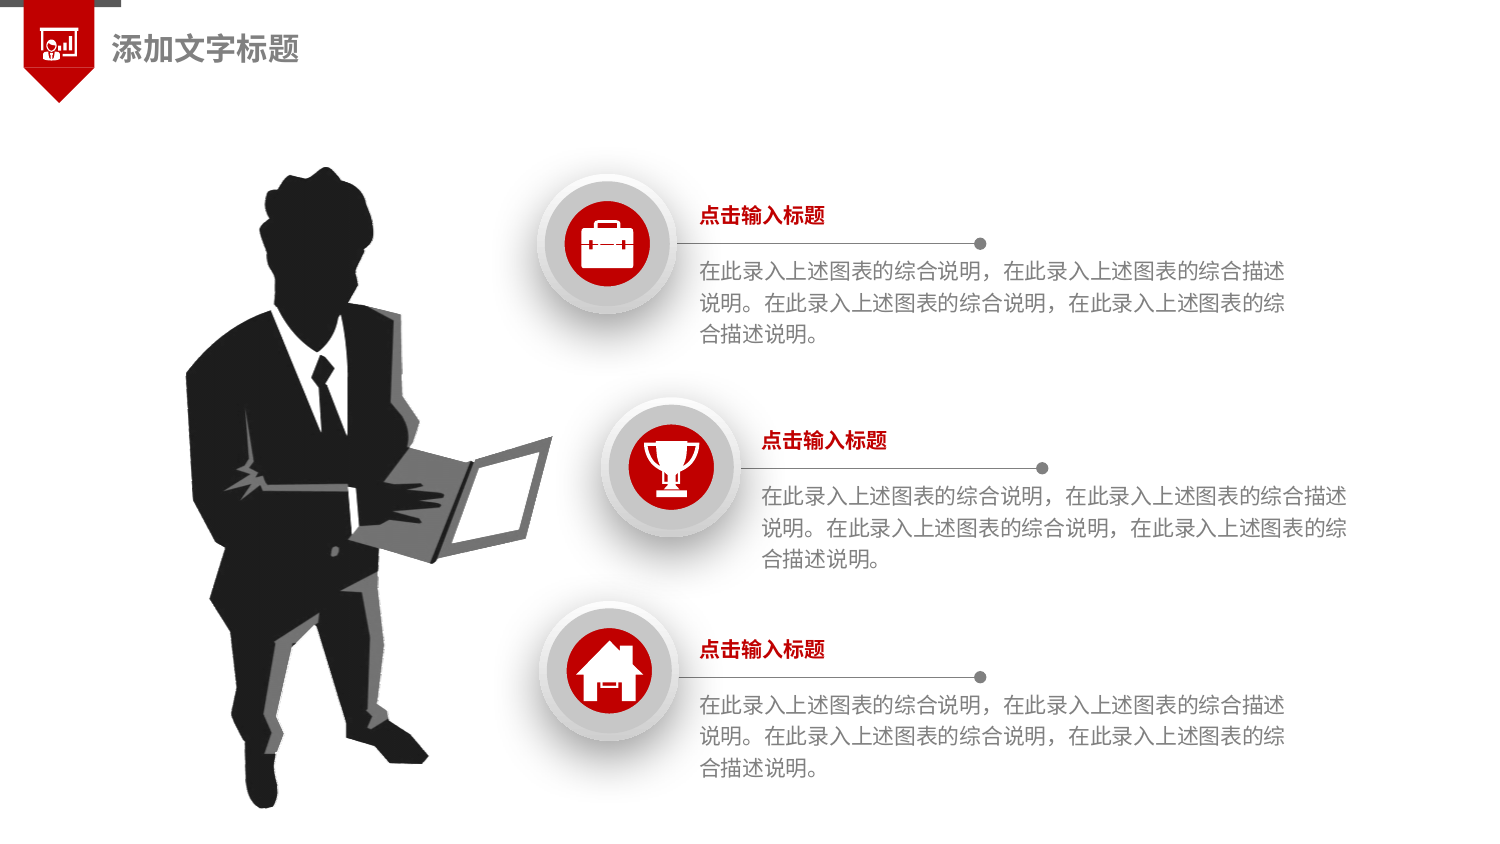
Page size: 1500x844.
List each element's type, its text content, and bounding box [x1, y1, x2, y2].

text_box 点击输入标题 [687, 197, 892, 234]
text_box 添加文字标题 [103, 24, 343, 71]
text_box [23, 0, 95, 104]
text_box 在此录入上述图表的综合说明，在此录入上述图表的综合描述说明。在此录入上述图表的综合说明，在此录入上述图表的综合描述说明。 [687, 680, 1317, 787]
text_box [644, 440, 700, 498]
text_box 点击输入标题 [687, 630, 892, 668]
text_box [601, 397, 742, 537]
text_box 点击输入标题 [750, 421, 954, 459]
text_box 在此录入上述图表的综合说明，在此录入上述图表的综合描述说明。在此录入上述图表的综合说明，在此录入上述图表的综合描述说明。 [687, 247, 1317, 353]
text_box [539, 600, 680, 741]
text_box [581, 220, 634, 269]
picture [147, 158, 553, 844]
text_box [95, 0, 122, 8]
text_box 在此录入上述图表的综合说明，在此录入上述图表的综合描述说明。在此录入上述图表的综合说明，在此录入上述图表的综合描述说明。 [749, 472, 1379, 578]
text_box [537, 173, 678, 314]
text_box [0, 0, 23, 8]
